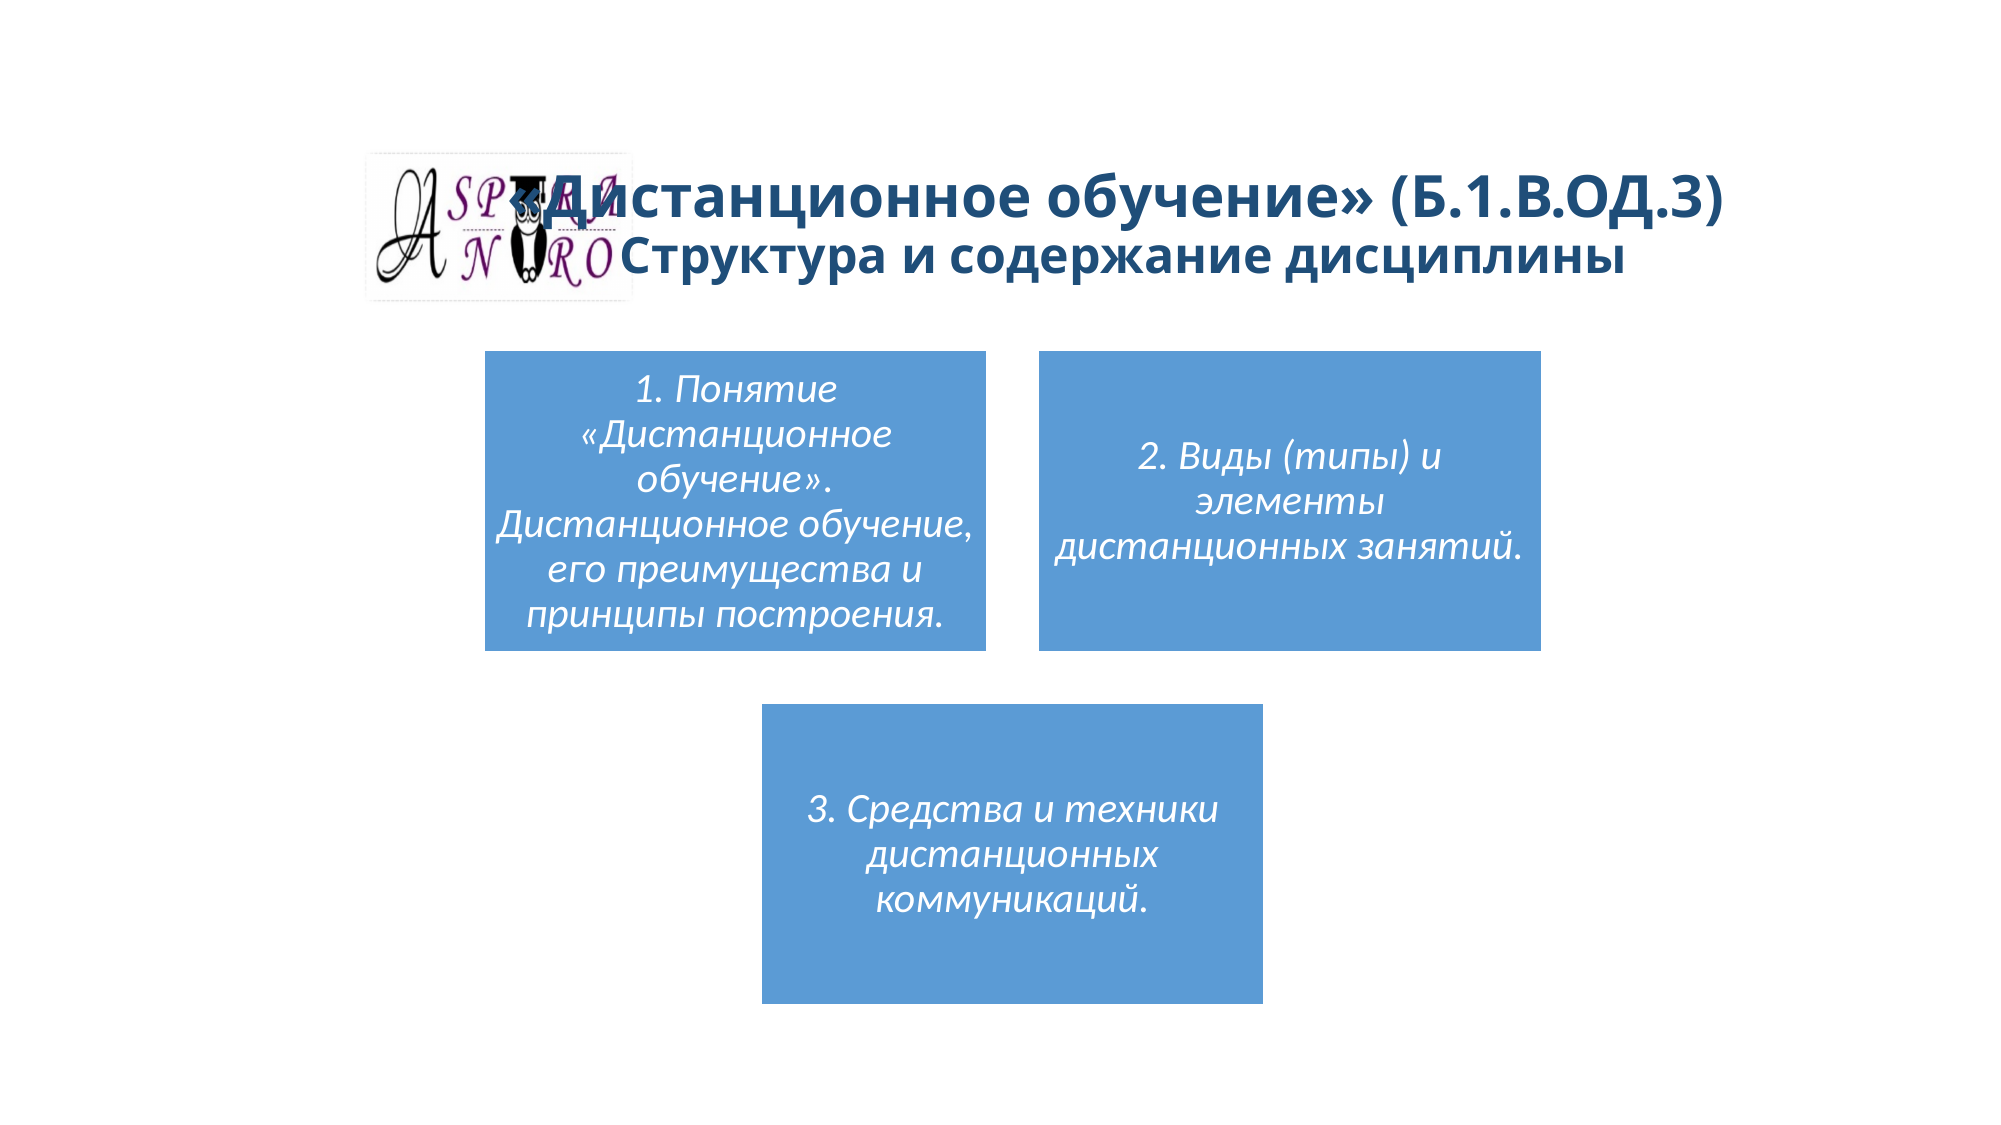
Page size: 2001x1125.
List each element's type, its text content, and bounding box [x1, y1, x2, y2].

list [350, 349, 1675, 1005]
picture [362, 148, 635, 306]
title «Дистанционное обучение» (Б.1.В.ОД.3) Структура и содержание дисциплины [324, 113, 1923, 338]
